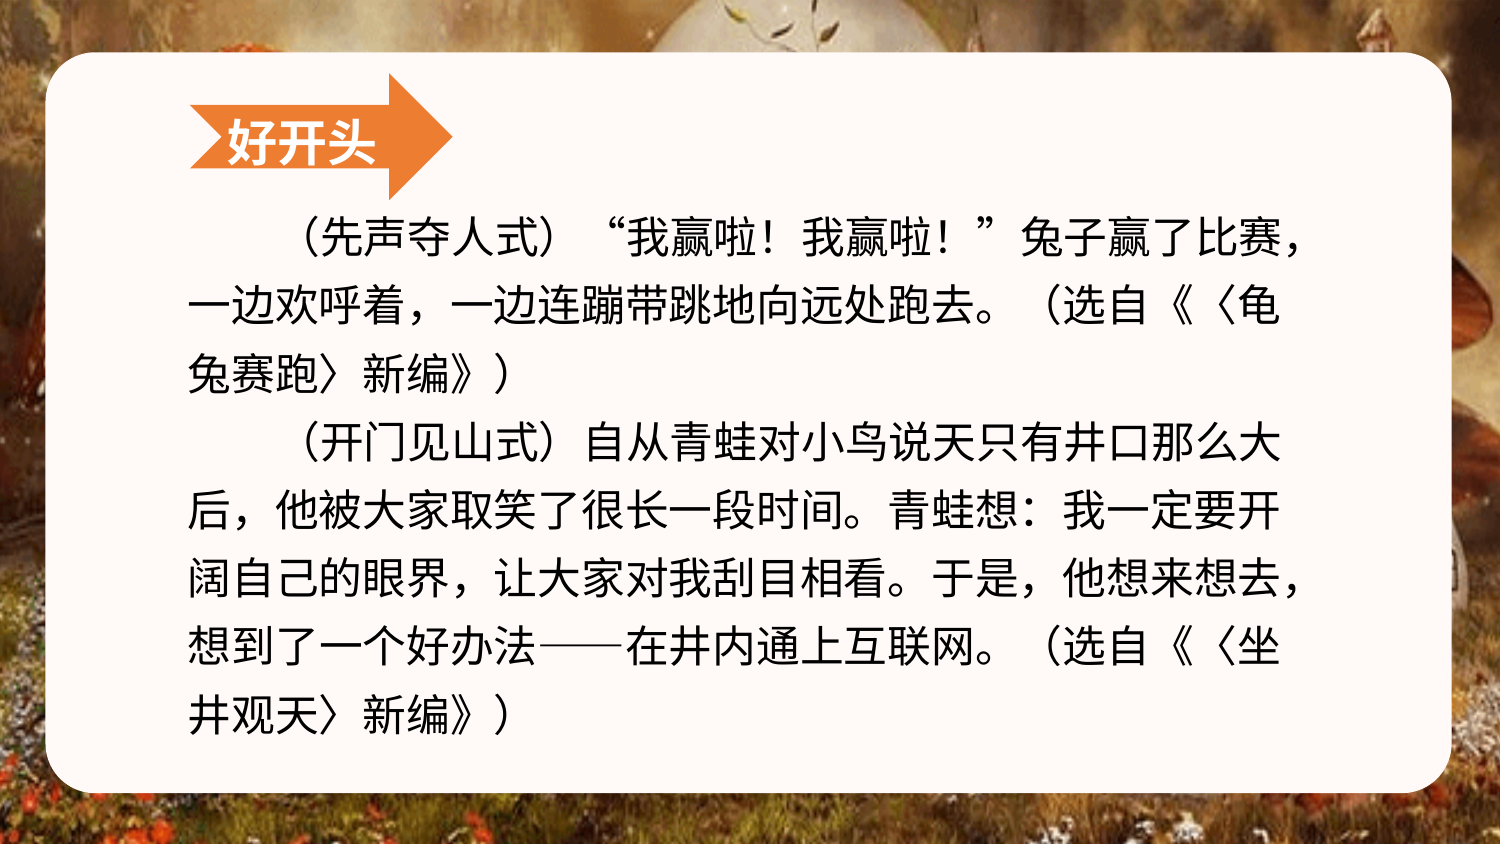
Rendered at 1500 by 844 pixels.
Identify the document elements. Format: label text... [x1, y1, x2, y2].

picture [0, 0, 1500, 844]
text_box [187, 149, 207, 170]
text_box [388, 70, 455, 188]
text_box [187, 103, 207, 124]
text_box 好开头 [207, 88, 398, 178]
text_box （先声夺人式）“我赢啦！我赢啦！”兔子赢了比赛，一边欢呼着，一边连蹦带跳地向远处跑去。（选自《〈龟兔赛跑〉新编》） （开门见山式）自从青蛙对小鸟说天只有井口那么大后，他被大家取笑了很长一段时间。青蛙想：我一定要开阔自己的眼界，让大家对我刮目相看。于是，他想来想去，想到了一个好办法——在井内通上互联网。（选自《〈坐井观天〉新编》） [176, 188, 1321, 746]
